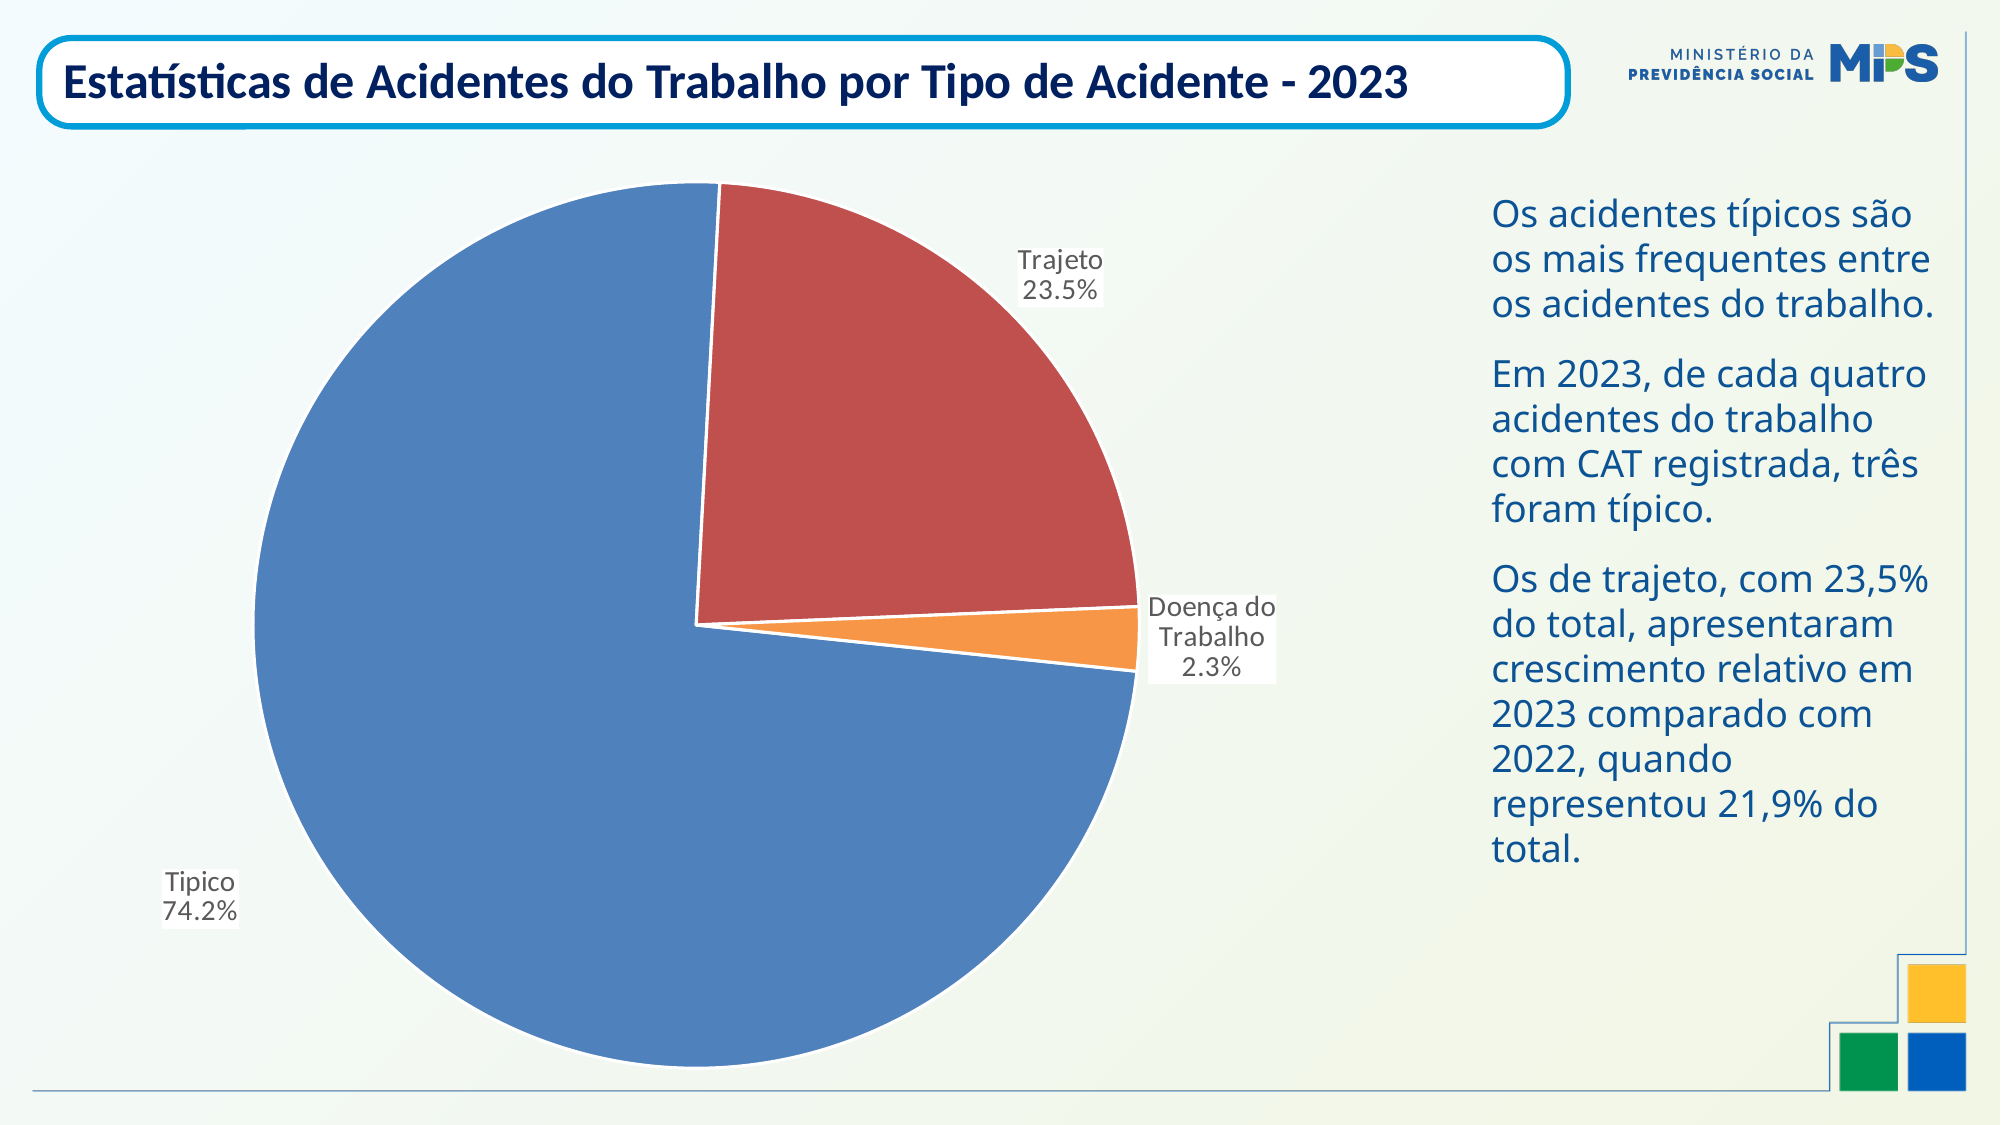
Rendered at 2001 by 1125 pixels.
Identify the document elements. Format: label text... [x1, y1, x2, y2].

chart [96, 157, 1511, 1088]
picture [0, 0, 2000, 1125]
text_box Os acidentes típicos são os mais frequentes entre os acidentes do trabalho. Em 2023, de cada quatro acidentes do trabalho com CAT registrada, três foram típico. Os de trajeto, com 23,5% do total, apresentaram crescimento relativo em 2023 comparado com 2022, quando representou 21,9% do total. [1513, 181, 1955, 944]
text_box Estatísticas de Acidentes do Trabalho por Tipo de Acidente - 2023 [37, 35, 1570, 129]
